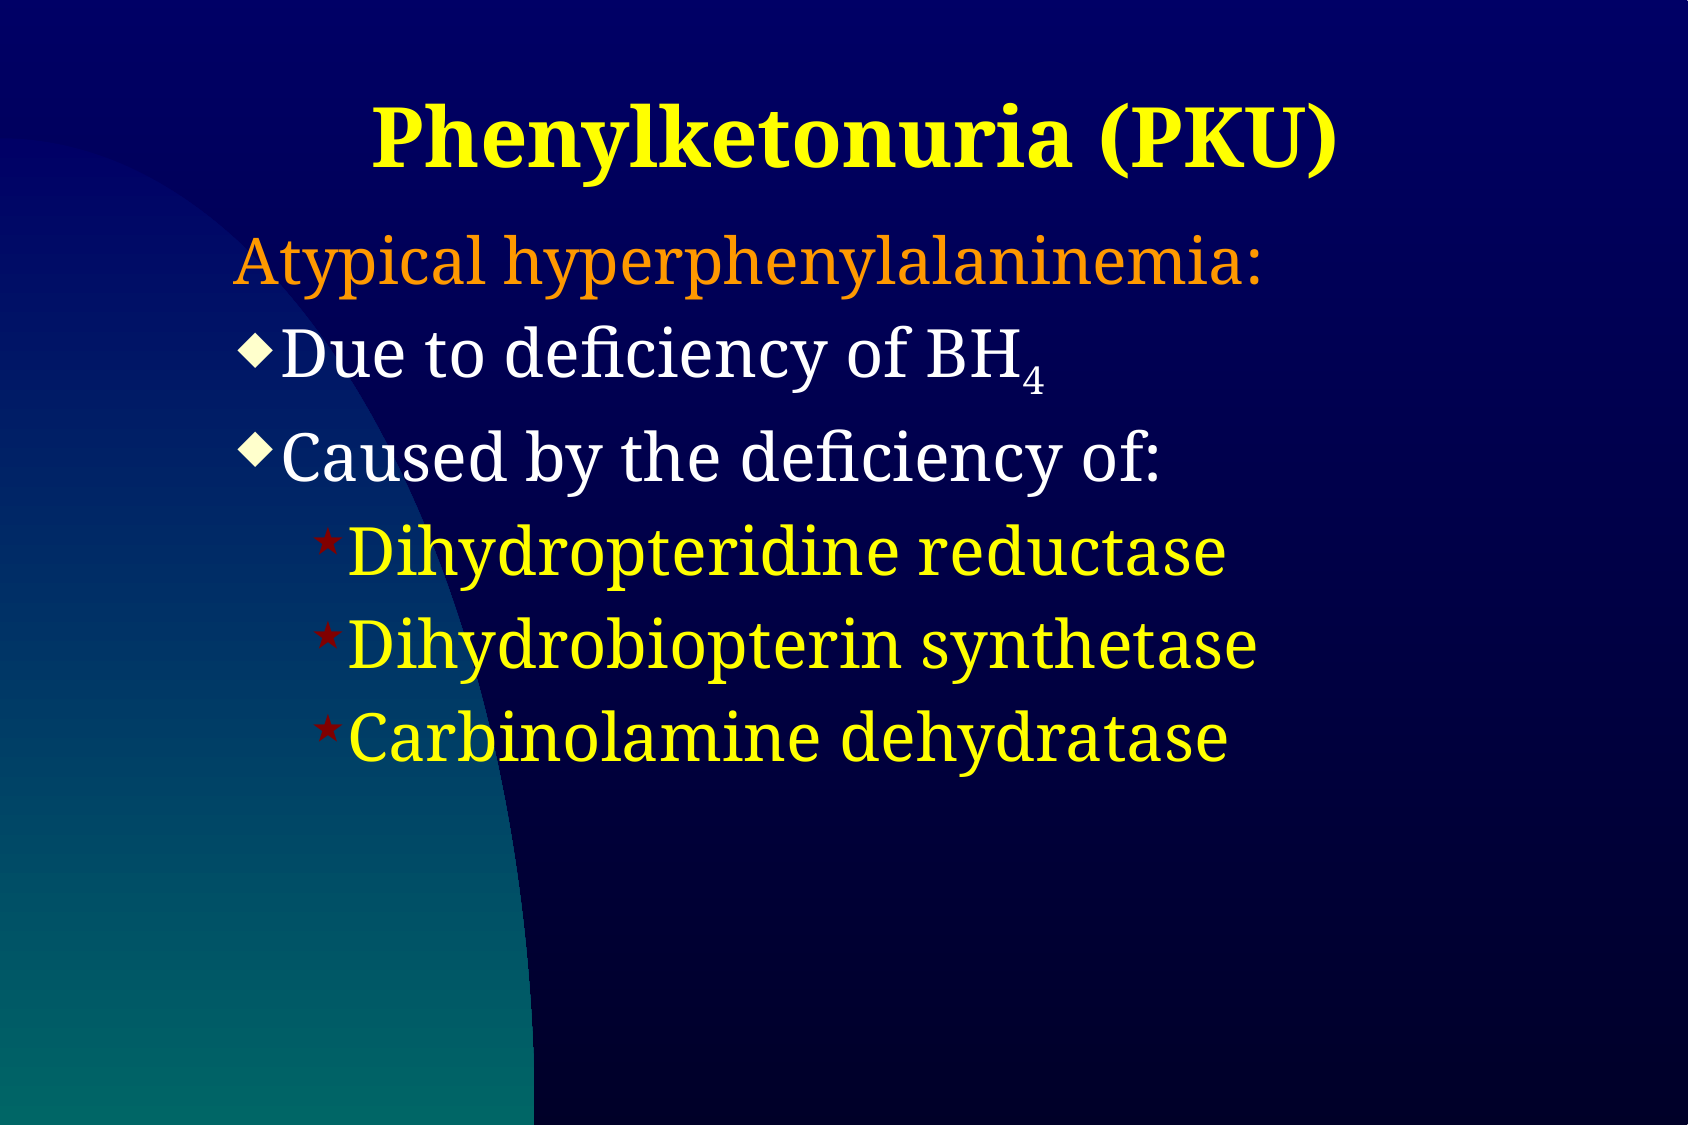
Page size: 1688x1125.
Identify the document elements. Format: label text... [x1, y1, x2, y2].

list Atypical hyperphenylalaninemia: Due to deficiency of BH4 Caused by the deficiency of: Dihydropteridine reductase Dihydrobiopterin synthetase Carbinolamine dehydratase [143, 212, 1575, 900]
title Phenylketonuria (PKU) [181, 87, 1532, 205]
